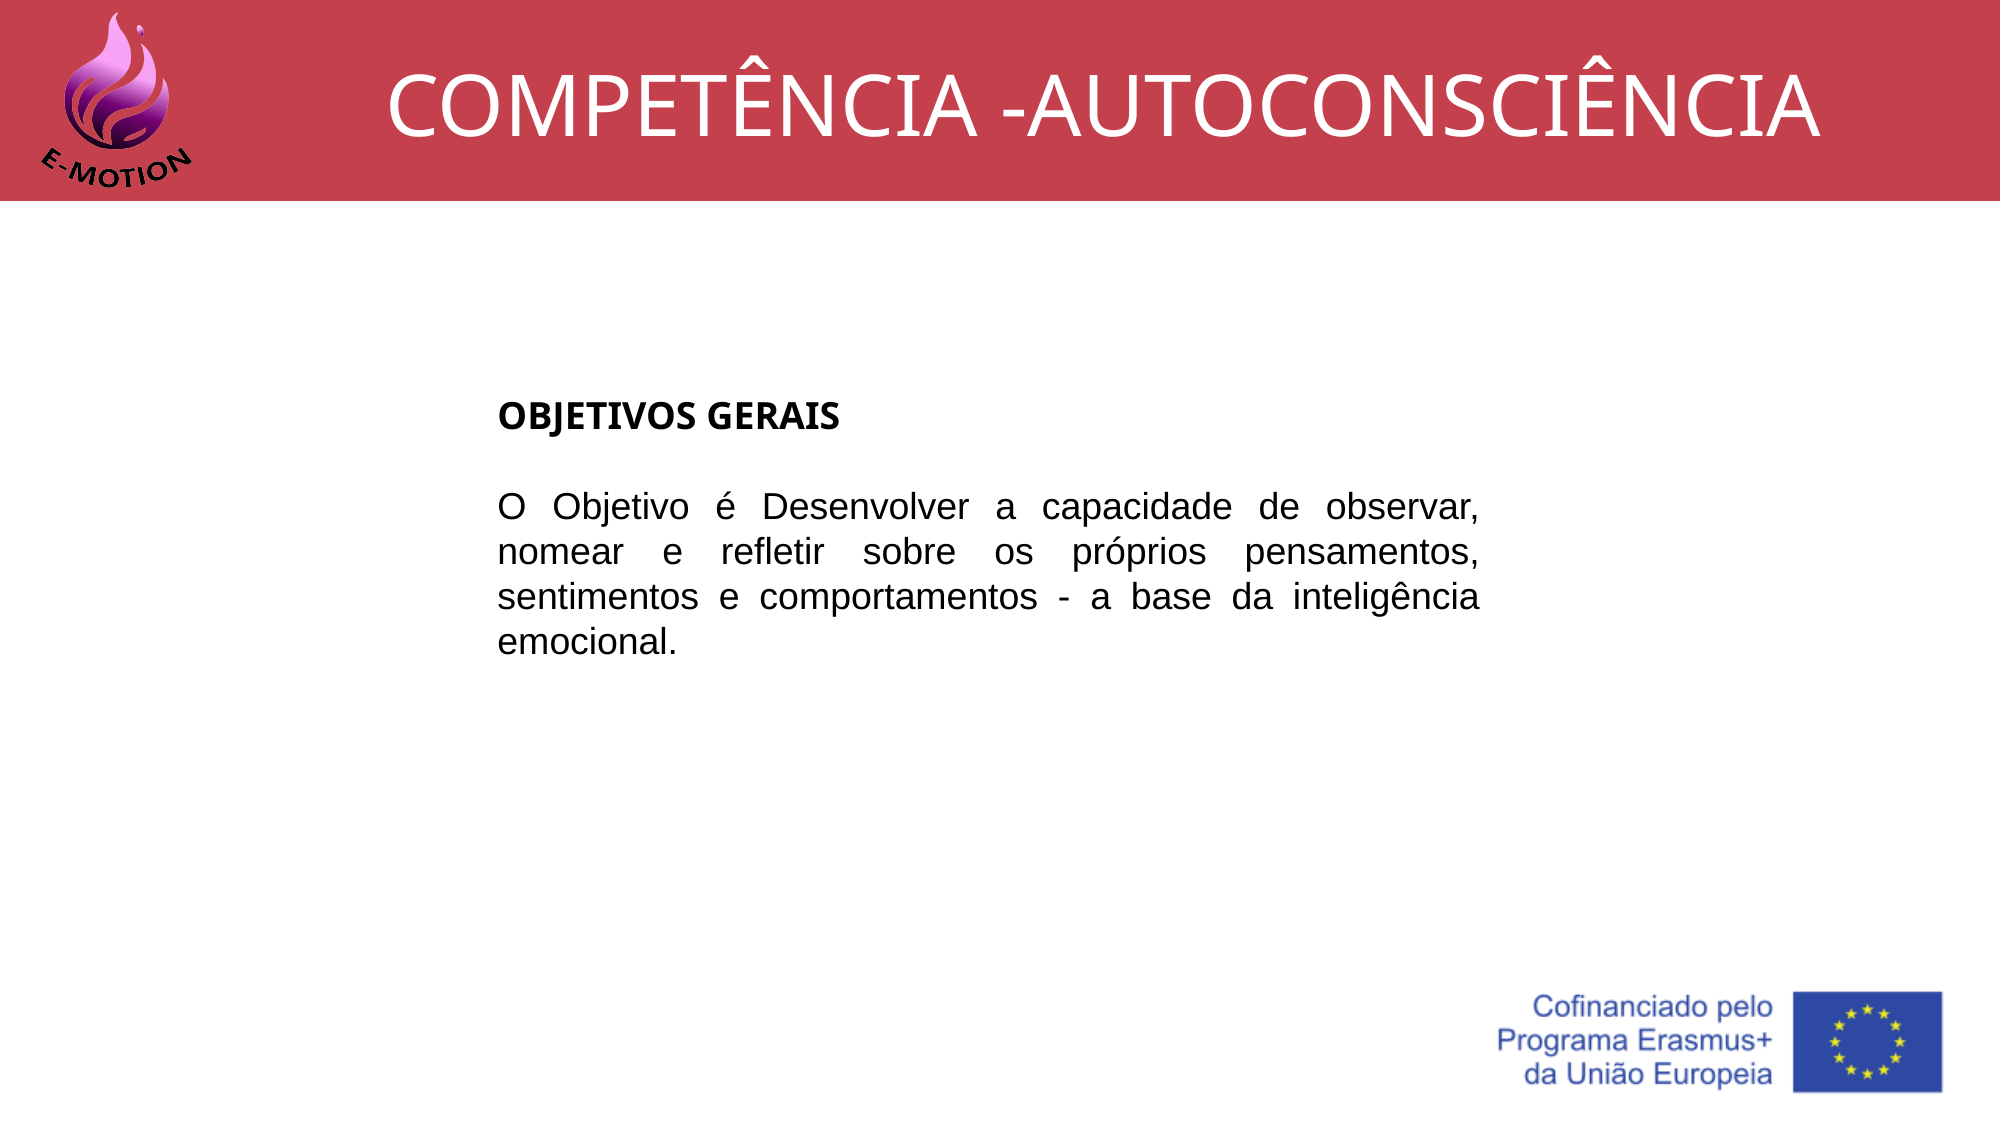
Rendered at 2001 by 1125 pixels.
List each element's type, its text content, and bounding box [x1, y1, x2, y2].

text_box COMPETÊNCIA -AUTOCONSCIÊNCIA [257, 47, 1838, 170]
picture [0, 0, 253, 247]
text_box OBJETIVOS GERAIS O Objetivo é Desenvolver a capacidade de observar, nomear e refletir sobre os próprios pensamentos, sentimentos e comportamentos - a base da inteligência emocional. [482, 385, 1495, 670]
picture [1396, 955, 2000, 1125]
